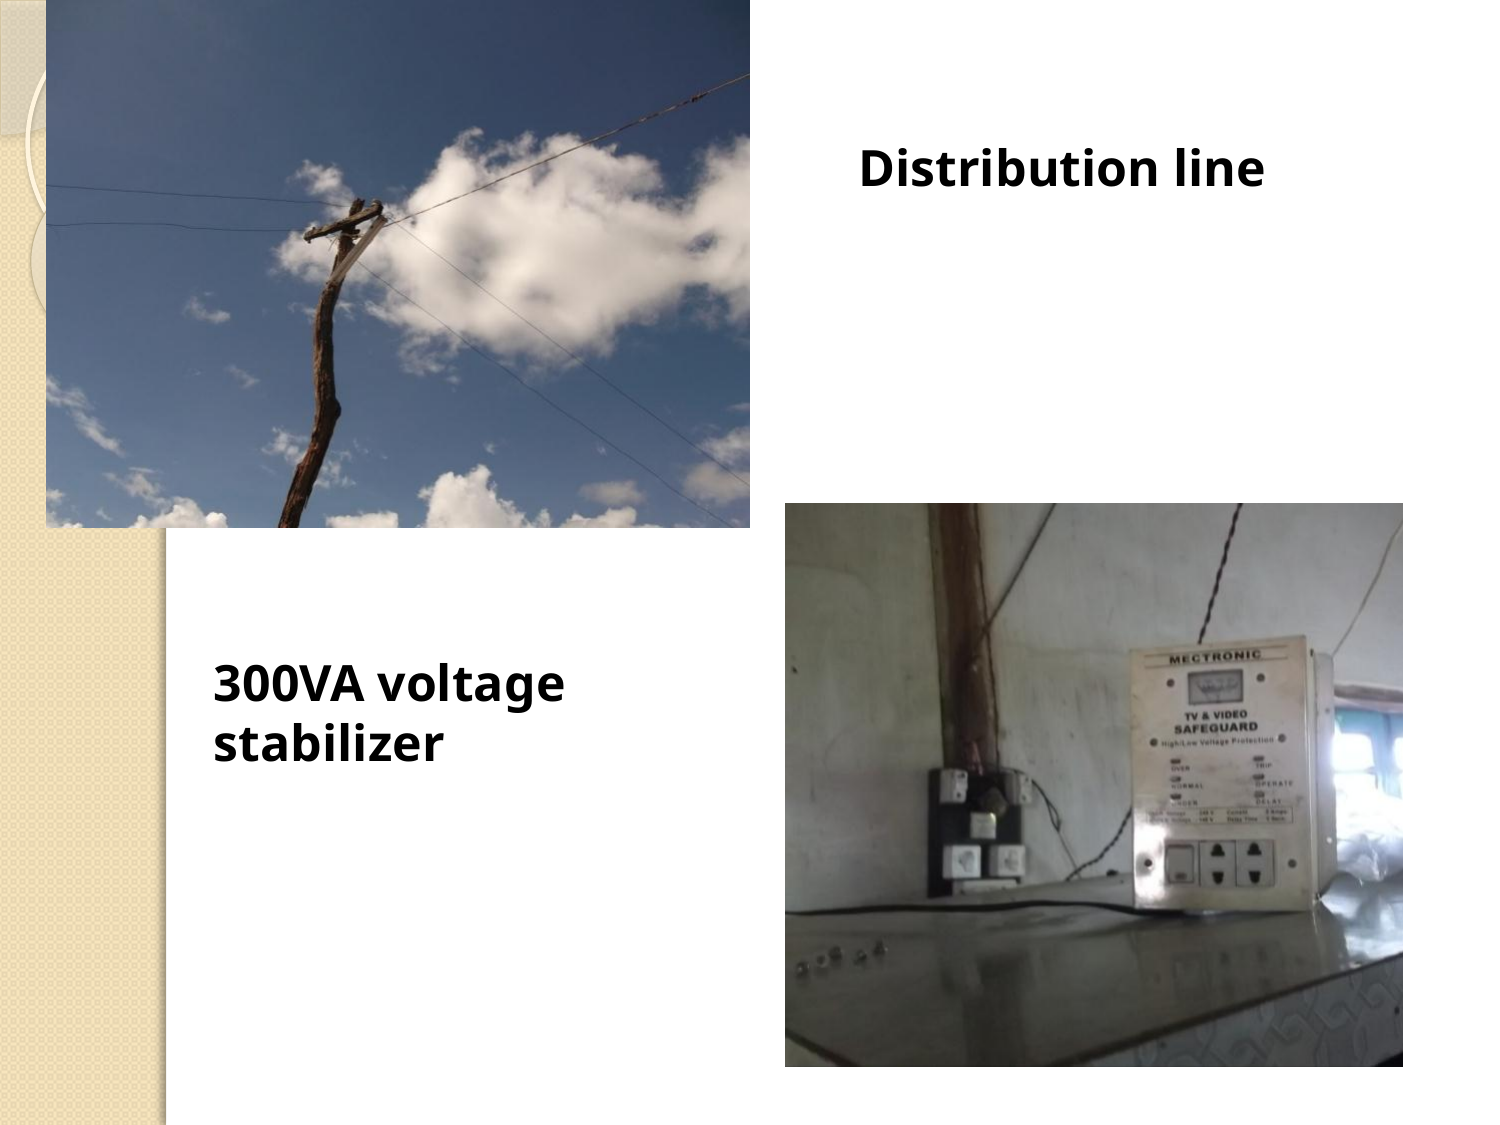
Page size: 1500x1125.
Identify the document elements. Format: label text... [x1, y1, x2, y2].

text_box 300VA voltage stabilizer [199, 644, 668, 780]
text_box Distribution line [843, 128, 1313, 204]
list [46, 0, 751, 528]
picture [784, 503, 1403, 1067]
